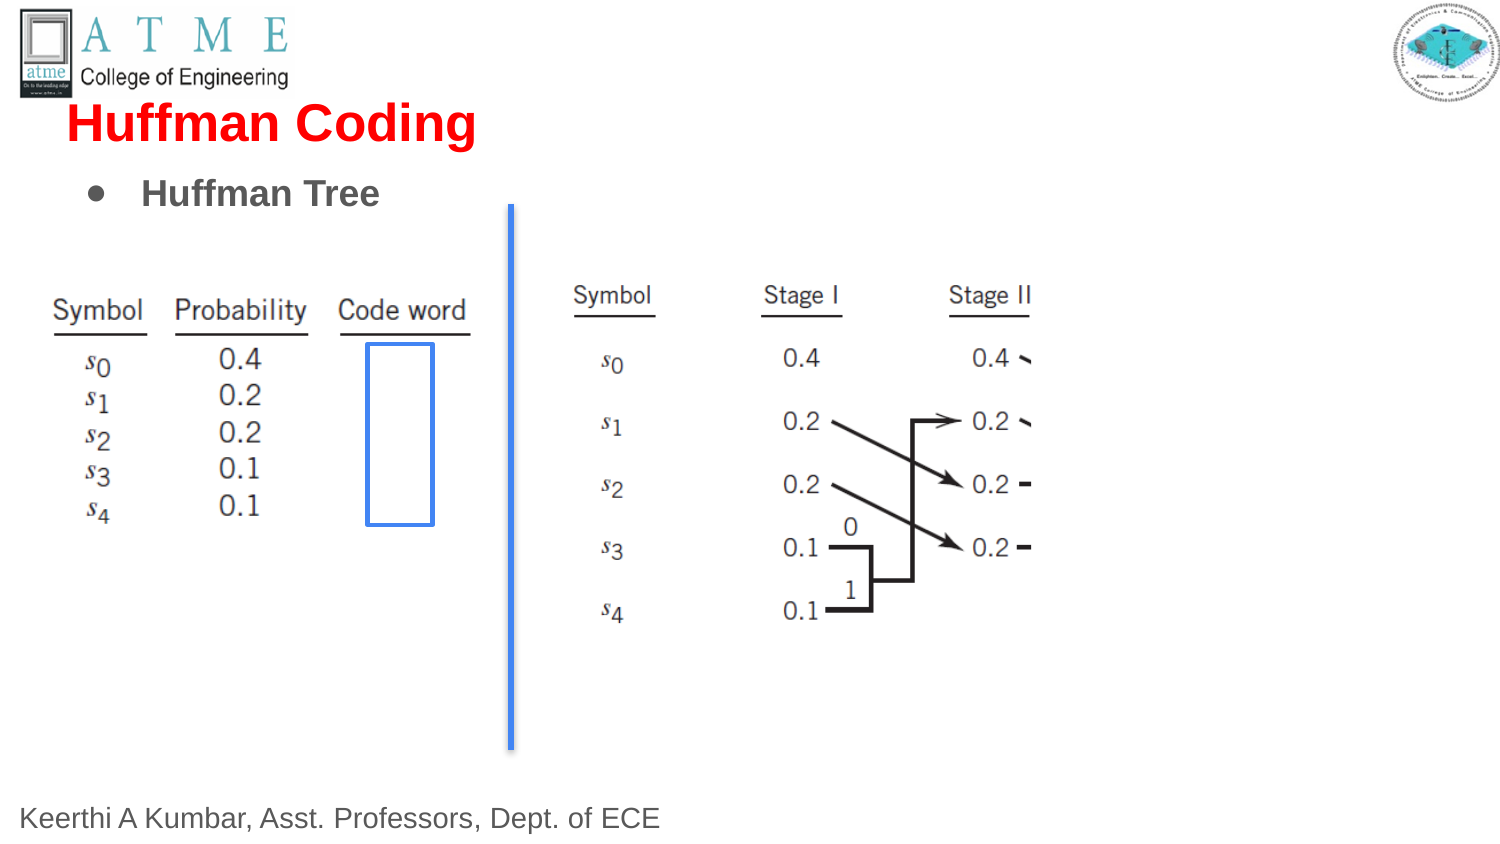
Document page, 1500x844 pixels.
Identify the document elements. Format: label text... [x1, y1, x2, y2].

picture [17, 6, 295, 99]
list Huffman Tree [51, 147, 1449, 750]
picture [1389, 1, 1500, 104]
picture [20, 268, 489, 541]
picture [540, 253, 1032, 645]
title Huffman Coding [51, 72, 1449, 147]
